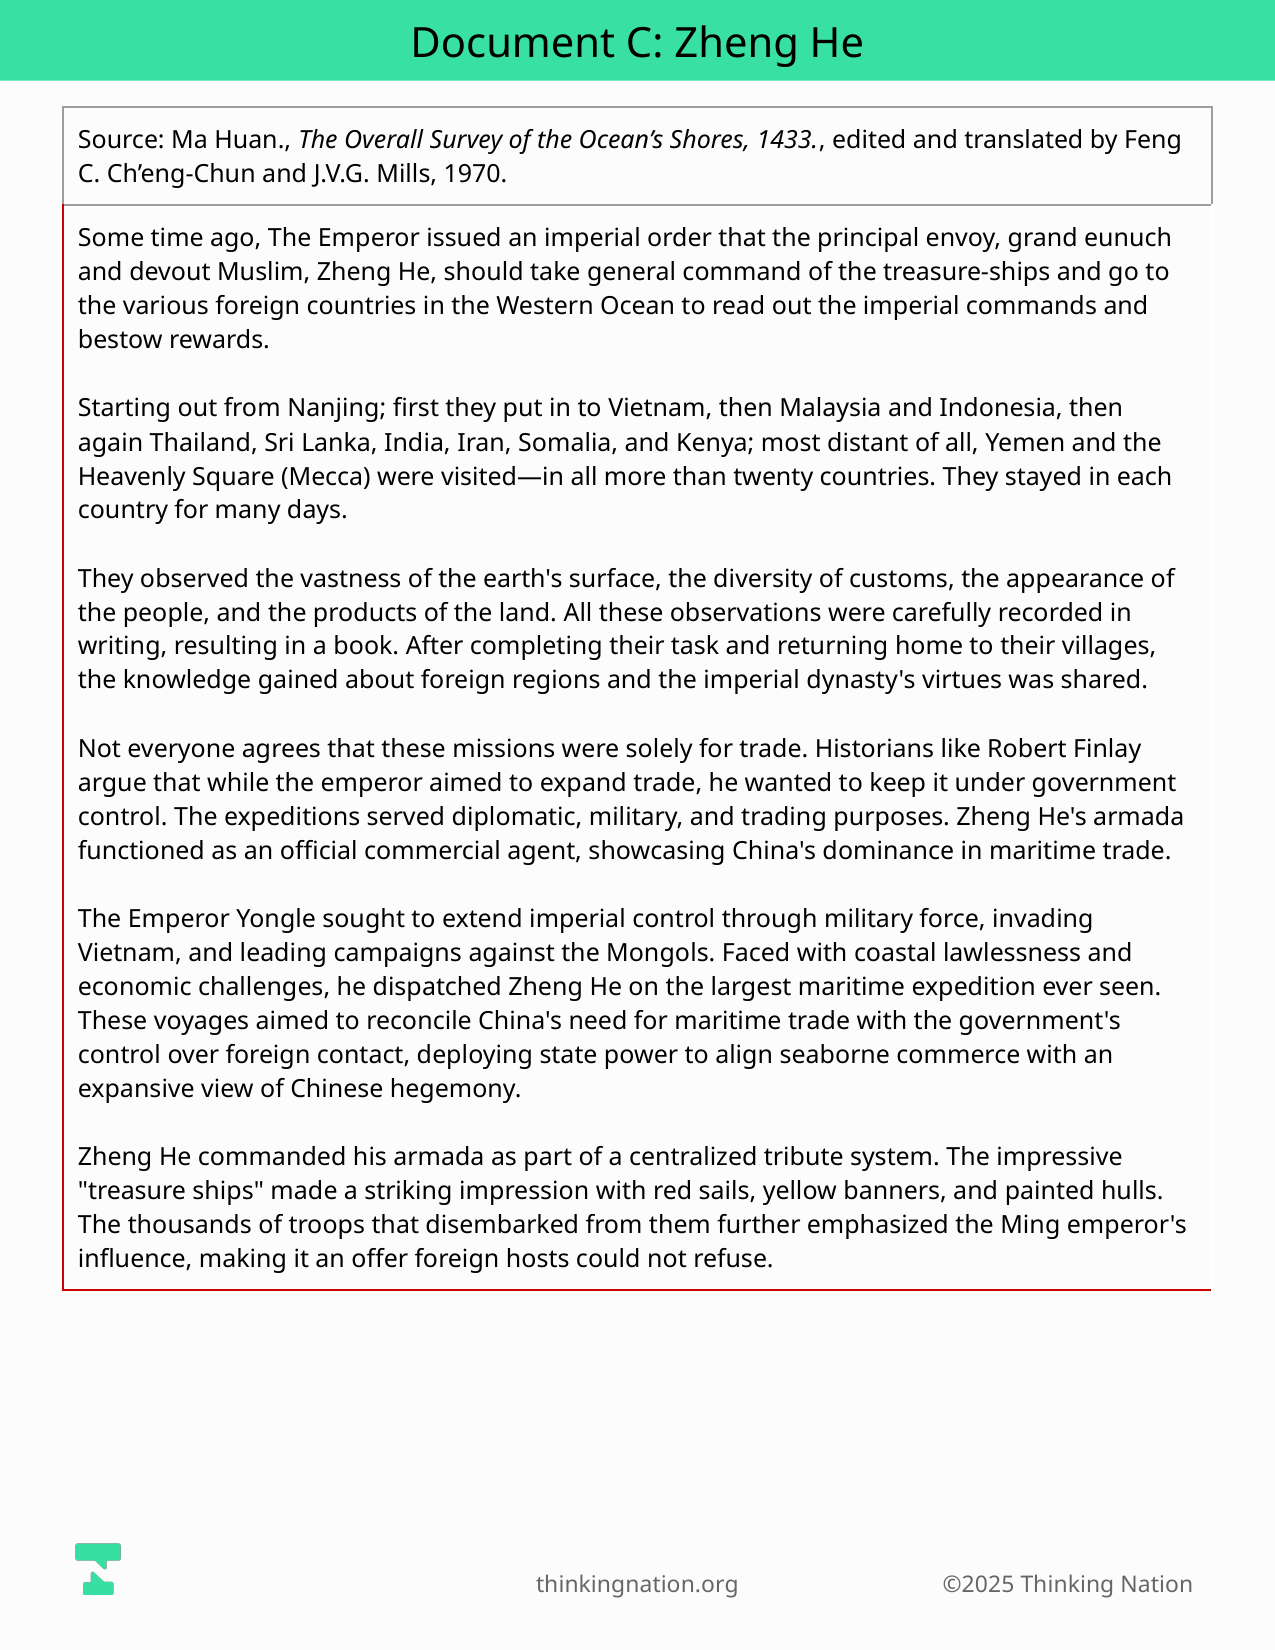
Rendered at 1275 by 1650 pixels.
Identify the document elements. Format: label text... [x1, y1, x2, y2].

text_box Document C: Zheng He [0, 0, 1275, 81]
text_box thinkingnation.org [486, 1553, 789, 1605]
table_header Source: Ma Huan., The Overall Survey of the Ocean’s Shores, 1433., edited and translated by Feng C. Ch’eng-Chun and J.V.G. Mills, 1970. [64, 108, 1211, 204]
picture [62, 1533, 134, 1605]
table_cell Some time ago, The Emperor issued an imperial order that the principal envoy, grand eunuch and devout Muslim, Zheng He, should take general command of the treasure-ships and go to the various foreign countries in the Western Ocean to read out the imperial commands and bestow rewards. Starting out from Nanjing; first they put in to Vietnam, then Malaysia and Indonesia, then again Thailand, Sri Lanka, India, Iran, Somalia, and Kenya; most distant of all, Yemen and the Heavenly Square (Mecca) were visited—in all more than twenty countries. They stayed in each country for many days. They observed the vastness of the earth's surface, the diversity of customs, the appearance of the people, and the products of the land. All these observations were carefully recorded in writing, resulting in a book. After completing their task and returning home to their villages, the knowledge gained about foreign regions and the imperial dynasty's virtues was shared. Not everyone agrees that these missions were solely for trade. Historians like Robert Finlay argue that while the emperor aimed to expand trade, he wanted to keep it under government control. The expeditions served diplomatic, military, and trading purposes. Zheng He's armada functioned as an official commercial agent, showcasing China's dominance in maritime trade. The Emperor Yongle sought to extend imperial control through military force, invading Vietnam, and leading campaigns against the Mongols. Faced with coastal lawlessness and economic challenges, he dispatched Zheng He on the largest maritime expedition ever seen. These voyages aimed to reconcile China's need for maritime trade with the government's control over foreign contact, deploying state power to align seaborne commerce with an expansive view of Chinese hegemony. Zheng He commanded his armada as part of a centralized tribute system. The impressive "treasure ships" made a striking impression with red sails, yellow banners, and painted hulls. The thousands of troops that disembarked from them further emphasized the Ming emperor's influence, making it an offer foreign hosts could not refuse. [64, 206, 1211, 1289]
text_box ©2025 Thinking Nation [907, 1553, 1210, 1605]
